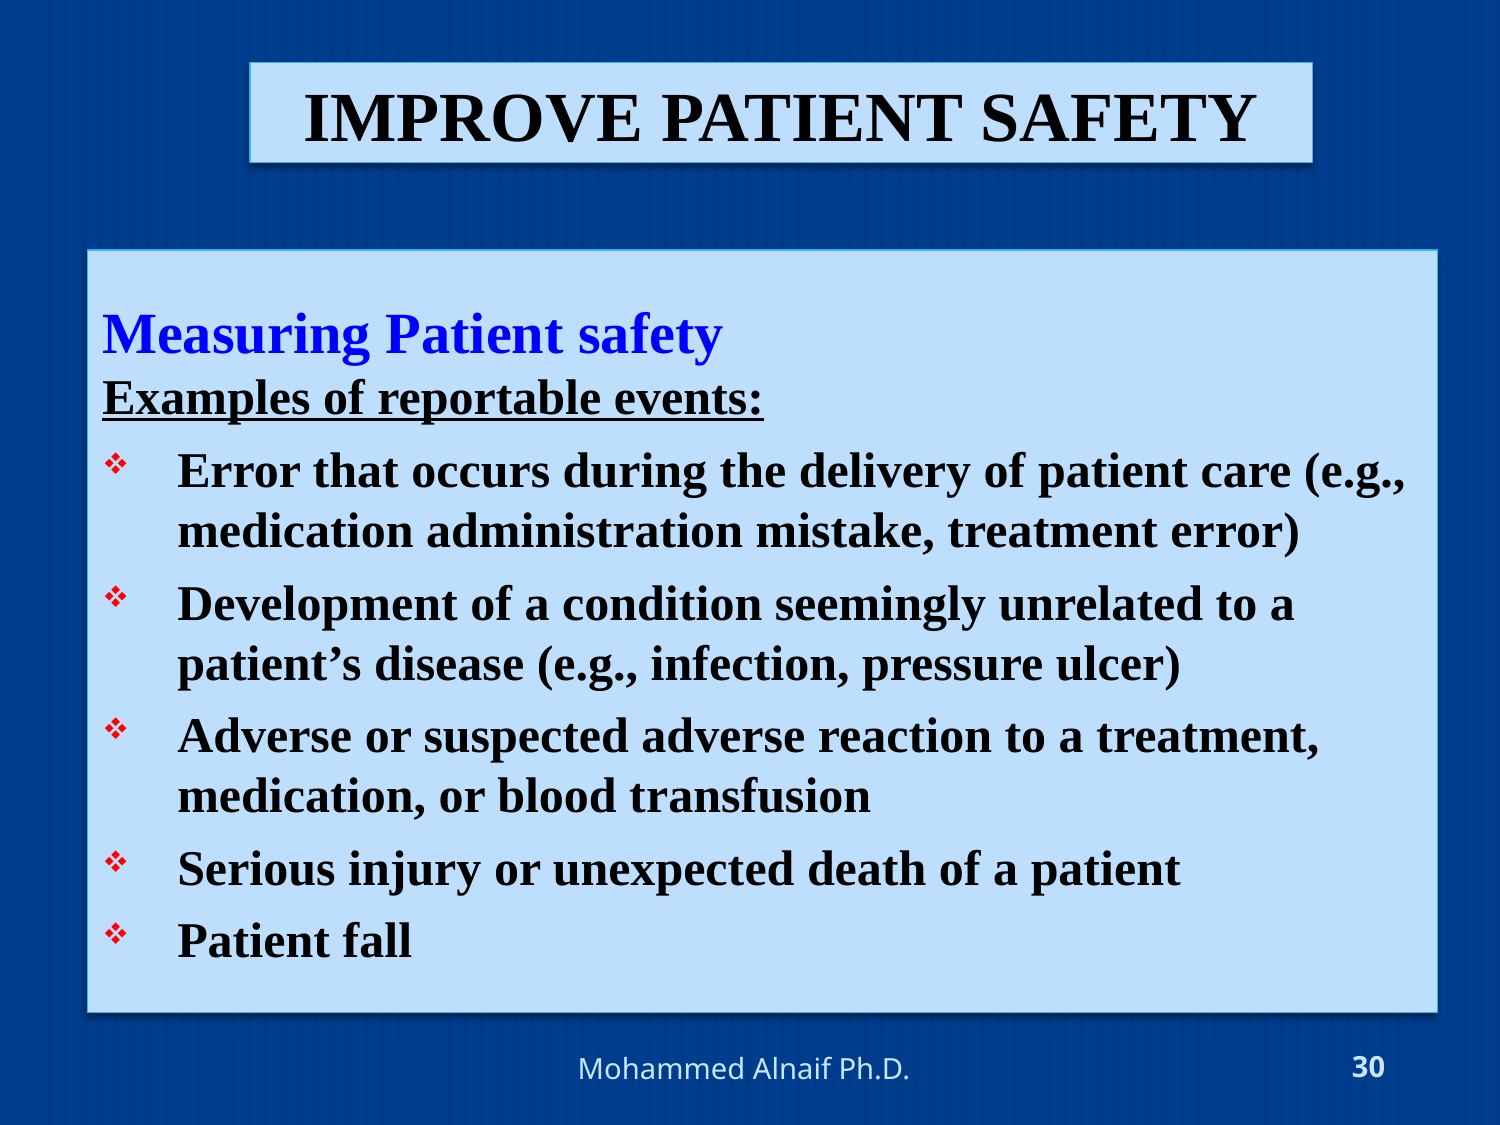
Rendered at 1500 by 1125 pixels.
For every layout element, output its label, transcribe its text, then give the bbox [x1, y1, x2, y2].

slide_number 30 [1299, 1037, 1438, 1100]
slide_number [12, 995, 350, 1108]
footer Mohammed Alnaif Ph.D. [525, 1037, 925, 1098]
title improve patient safety [249, 62, 1313, 163]
subtitle Measuring Patient safety Examples of reportable events: Error that occurs during the delivery of patient care (e.g., medication administration mistake, treatment error) Development of a condition seemingly unrelated to a patient’s disease (e.g., infection, pressure ulcer) Adverse or suspected adverse reaction to a treatment, medication, or blood transfusion Serious injury or unexpected death of a patient Patient fall [87, 249, 1438, 1013]
